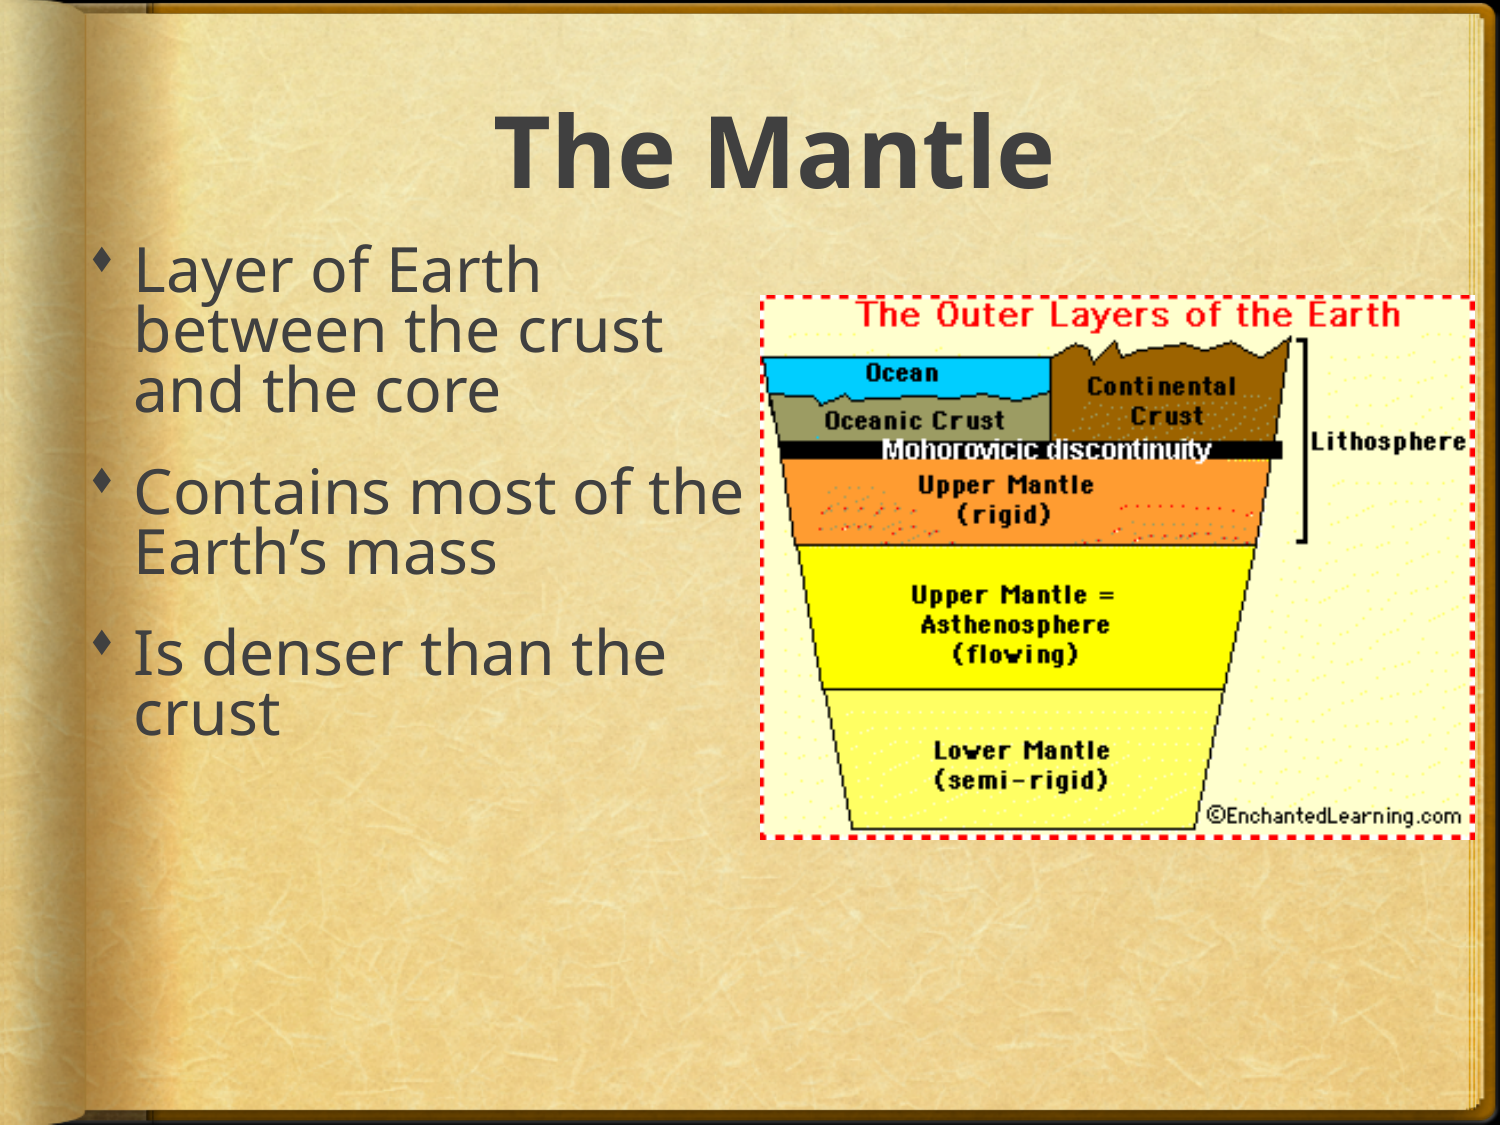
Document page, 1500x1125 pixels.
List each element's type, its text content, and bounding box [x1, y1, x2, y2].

list Layer of Earth between the crust and the core Contains most of the Earth’s mass Is denser than the crust [72, 237, 788, 1075]
picture [0, 0, 1500, 1125]
title The Mantle [178, 45, 1372, 265]
